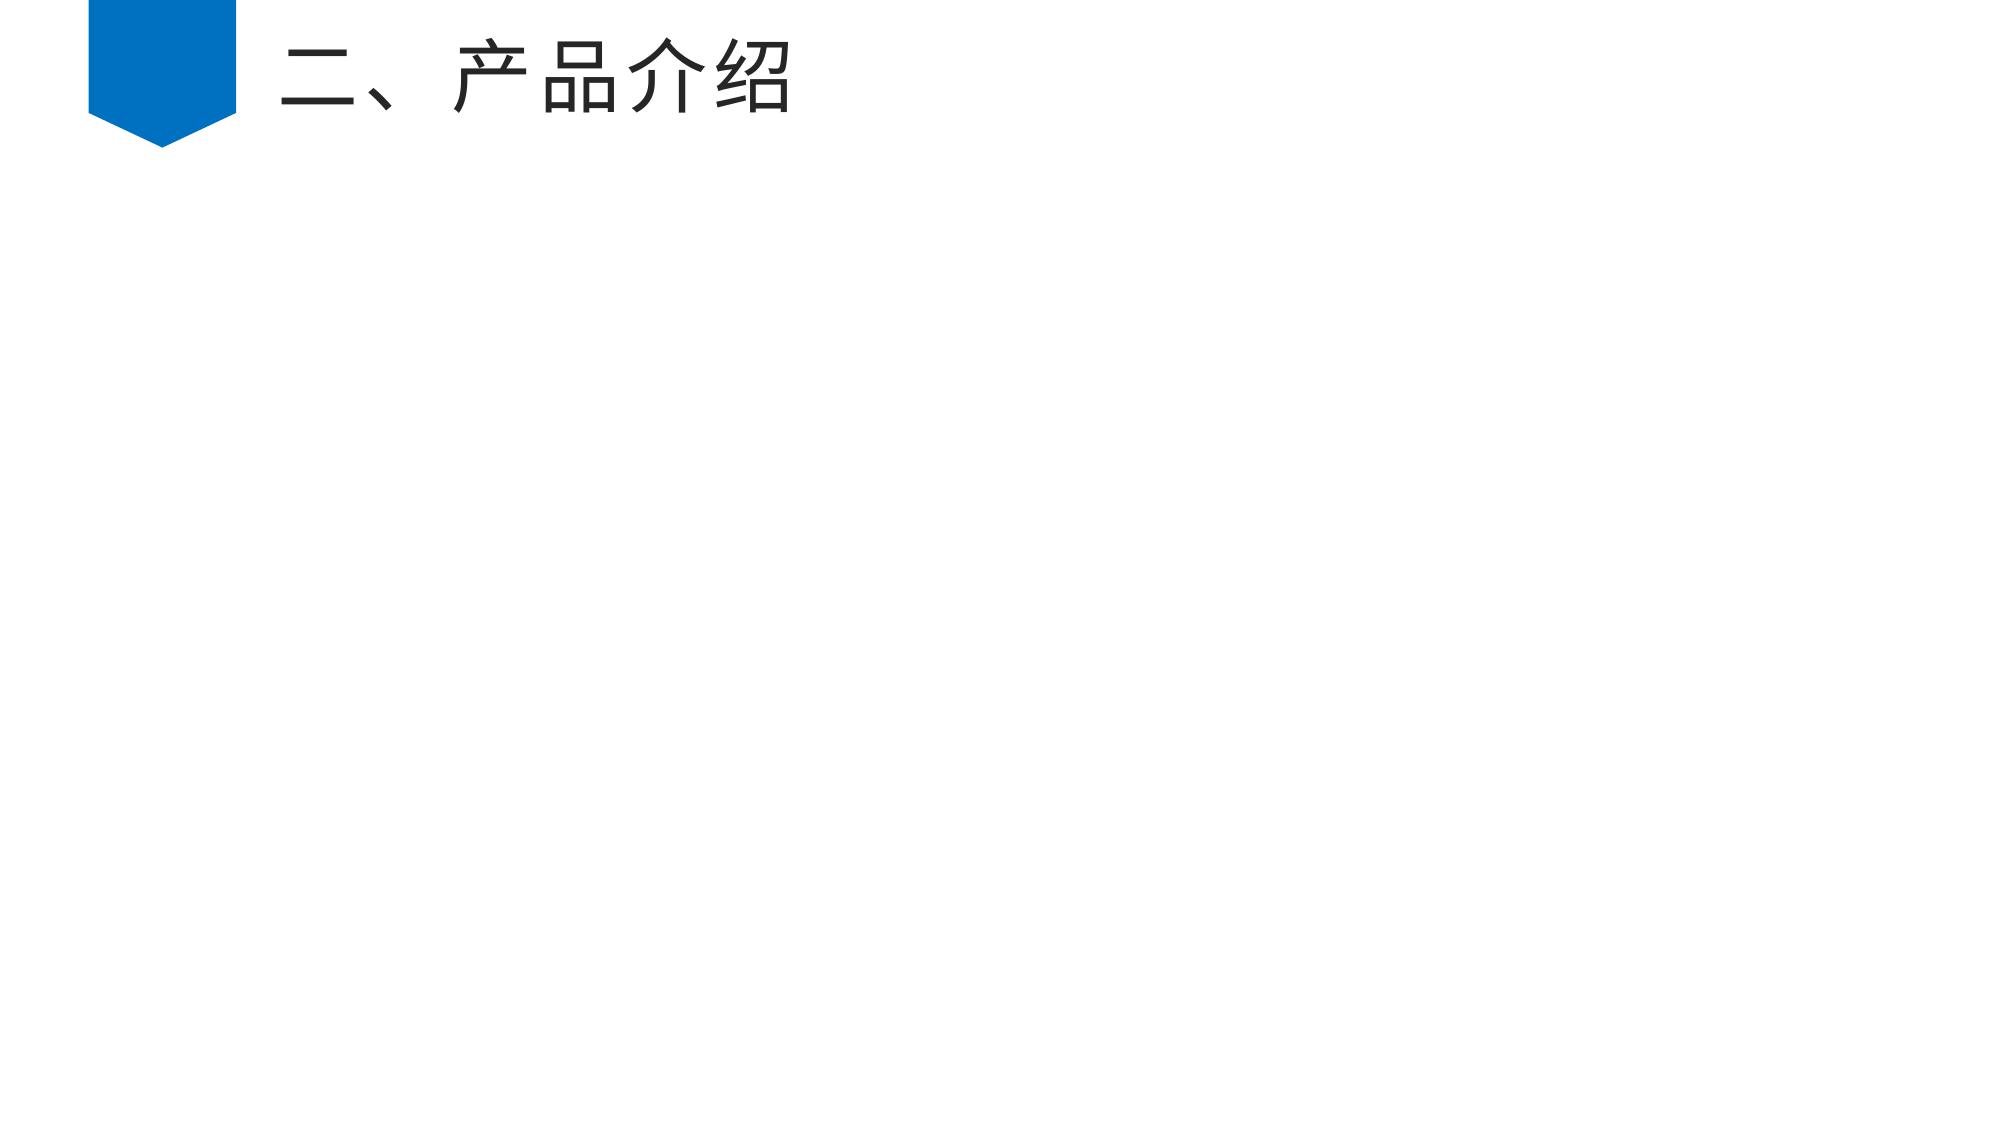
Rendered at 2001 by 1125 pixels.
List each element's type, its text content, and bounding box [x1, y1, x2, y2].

title 二、产品介绍 [262, 15, 1940, 132]
text_box [87, 0, 238, 149]
